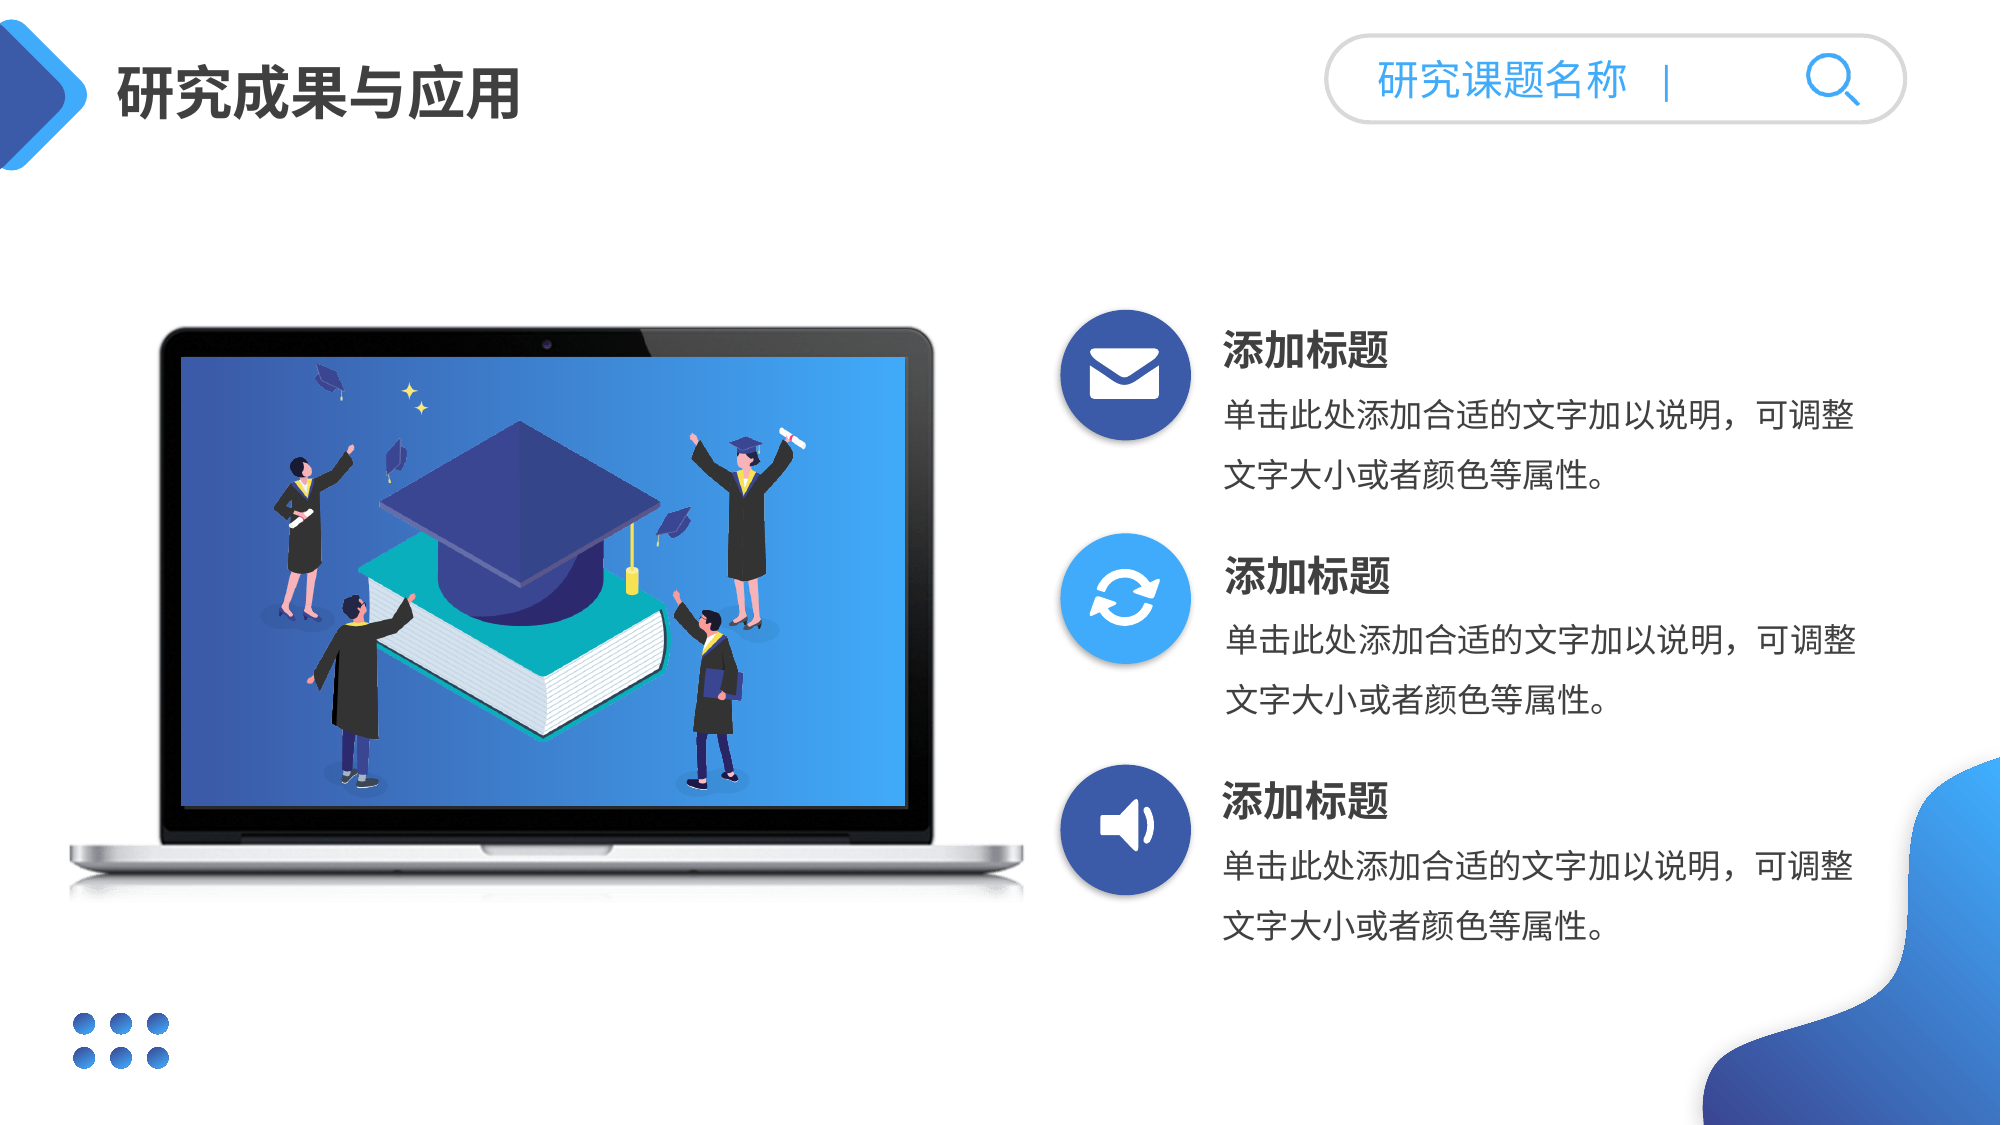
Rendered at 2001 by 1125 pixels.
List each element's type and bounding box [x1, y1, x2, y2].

text_box [1060, 289, 1887, 499]
text_box [73, 1058, 169, 1069]
text_box [1060, 739, 1887, 950]
text_box [0, 35, 542, 157]
text_box [1325, 35, 1906, 123]
text_box [4, 199, 1097, 1051]
text_box [1060, 514, 1889, 725]
text_box [1702, 757, 2000, 1125]
